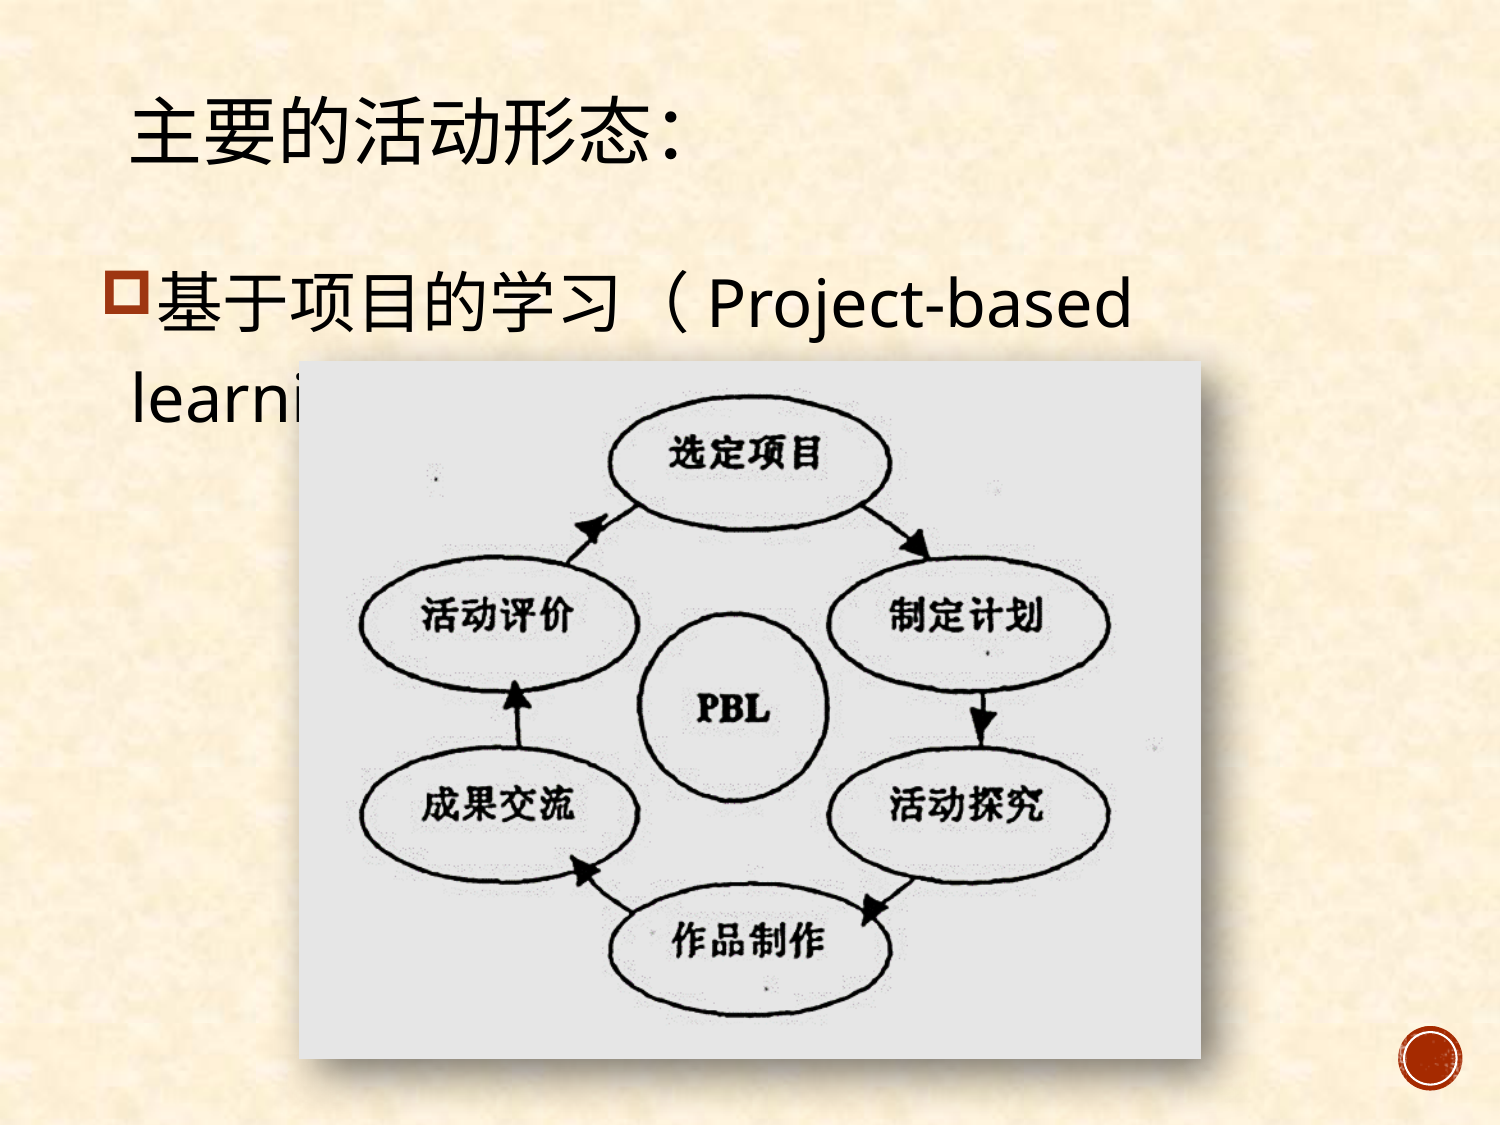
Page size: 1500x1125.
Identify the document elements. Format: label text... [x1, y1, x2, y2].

picture [0, 0, 1500, 1125]
list 基于项目的学习（Project-based learning） [85, 236, 1449, 1013]
title 主要的活动形态： [112, 79, 1388, 191]
